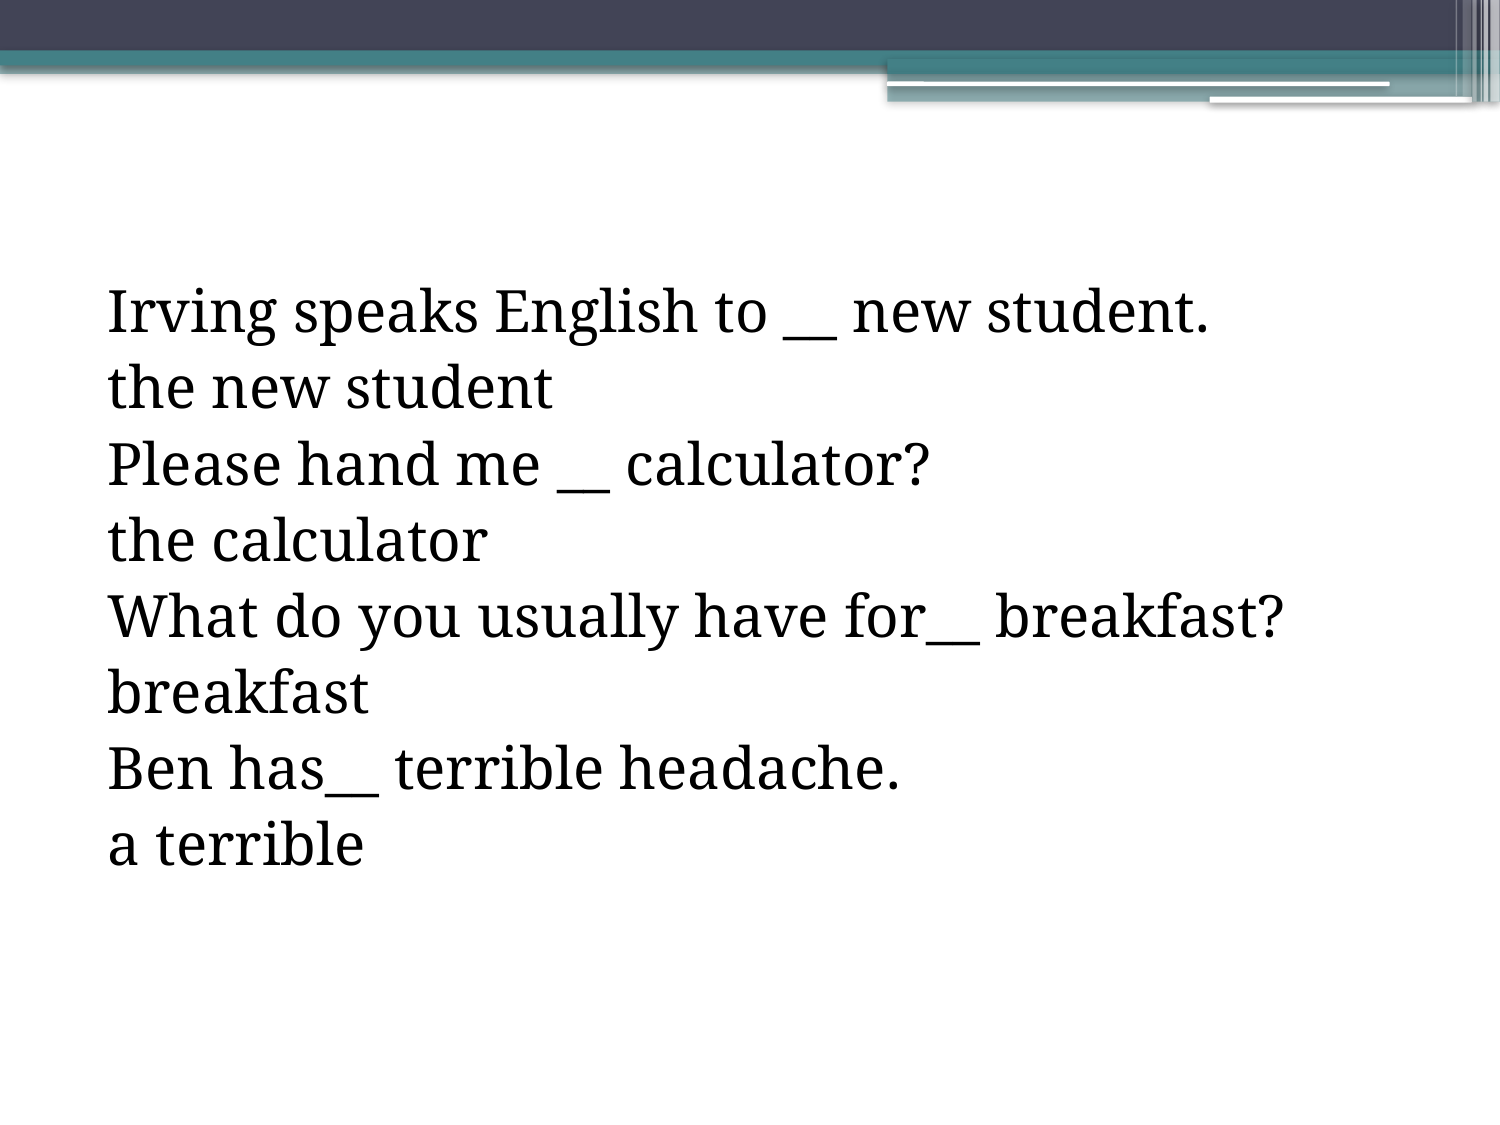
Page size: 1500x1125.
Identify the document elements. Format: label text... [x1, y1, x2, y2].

list Irving speaks English to __ new student. the new student Please hand me __ calculator? the calculator What do you usually have for__ breakfast? breakfast Ben has__ terrible headache. a terrible [75, 267, 1425, 1079]
